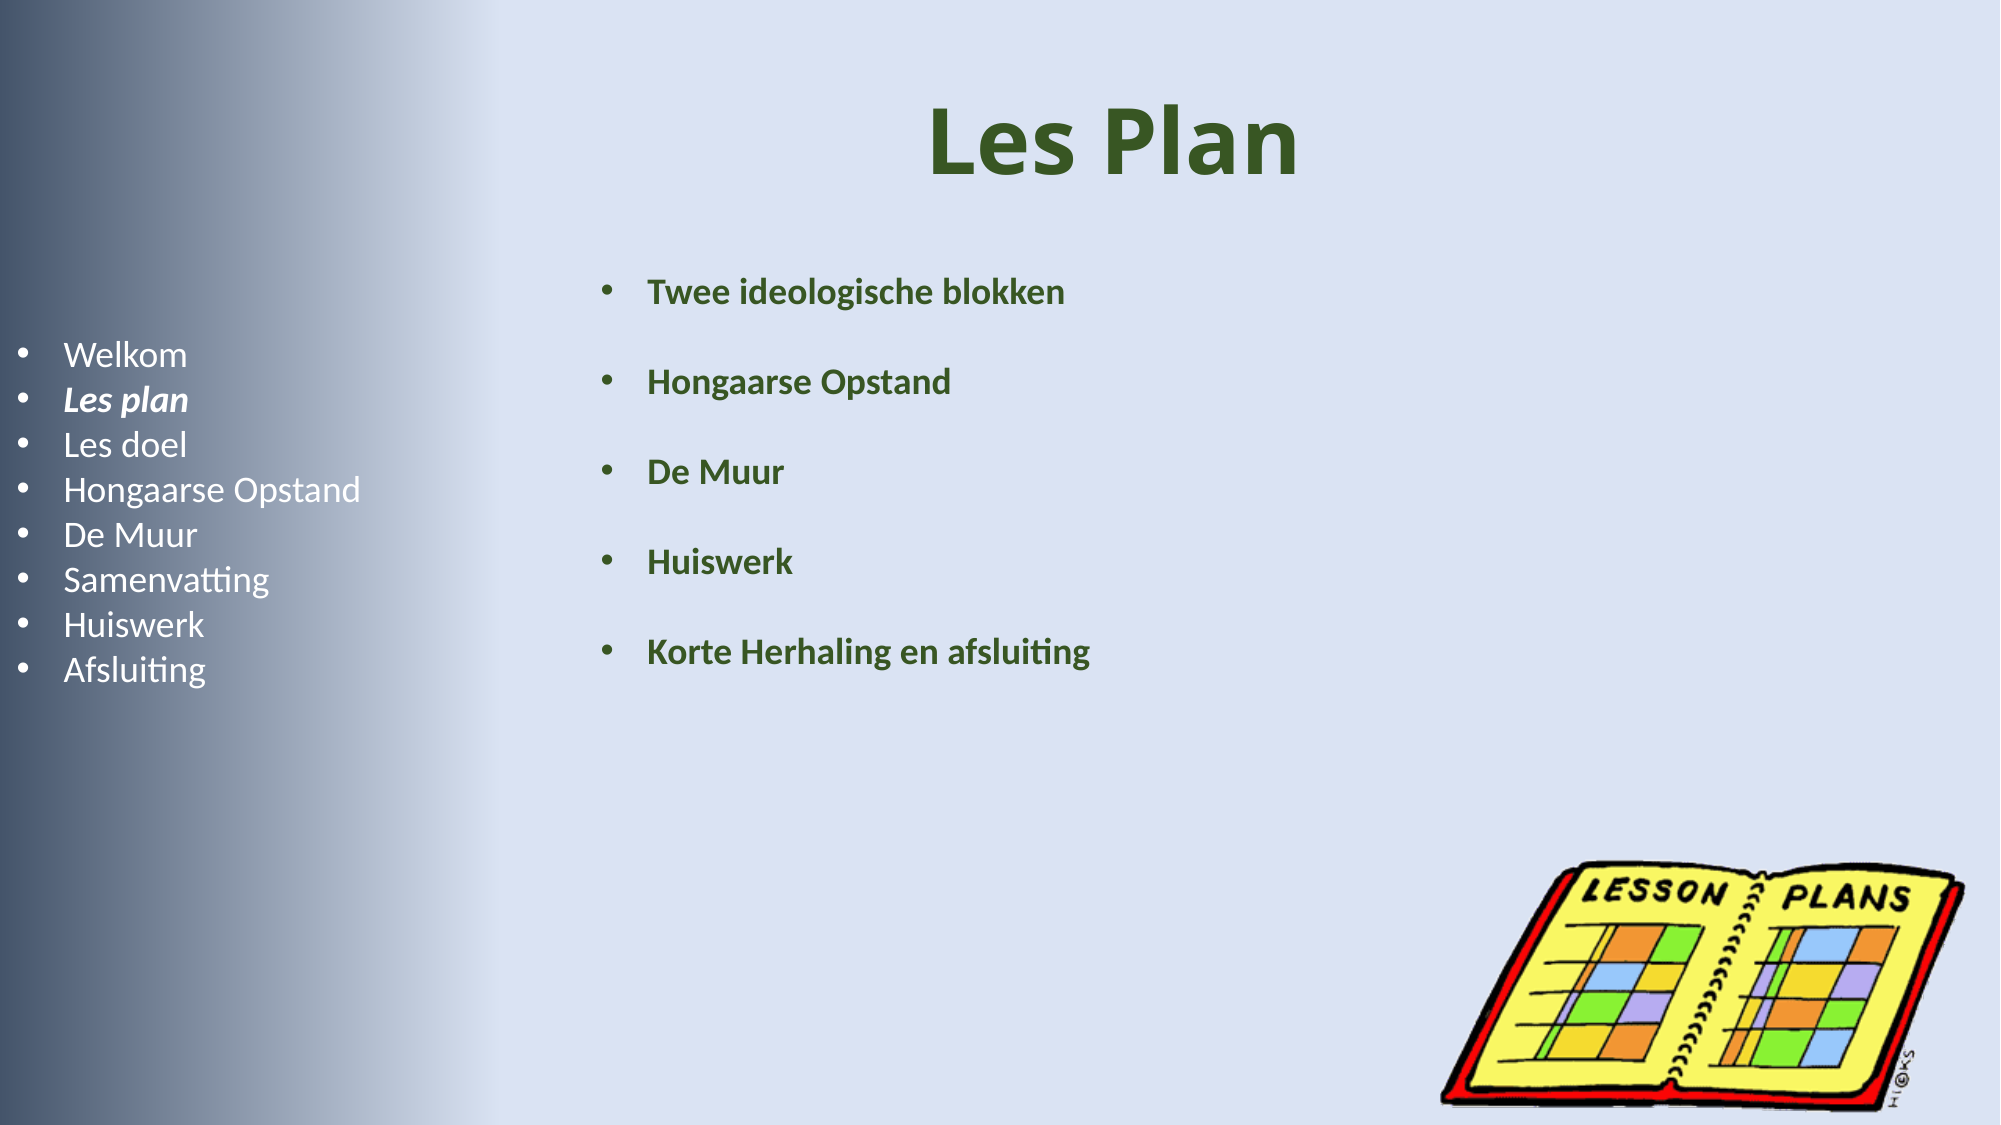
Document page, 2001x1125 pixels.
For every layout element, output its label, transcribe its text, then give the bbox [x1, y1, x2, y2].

picture [1440, 838, 1969, 1125]
text_box Welkom Les plan Les doel Hongaarse Opstand De Muur Samenvatting Huiswerk Afsluiting [1, 322, 377, 697]
text_box Twee ideologische blokken Hongaarse Opstand De Muur Huiswerk Korte Herhaling en afsluiting [585, 214, 1557, 680]
title Les Plan [910, 25, 1473, 264]
